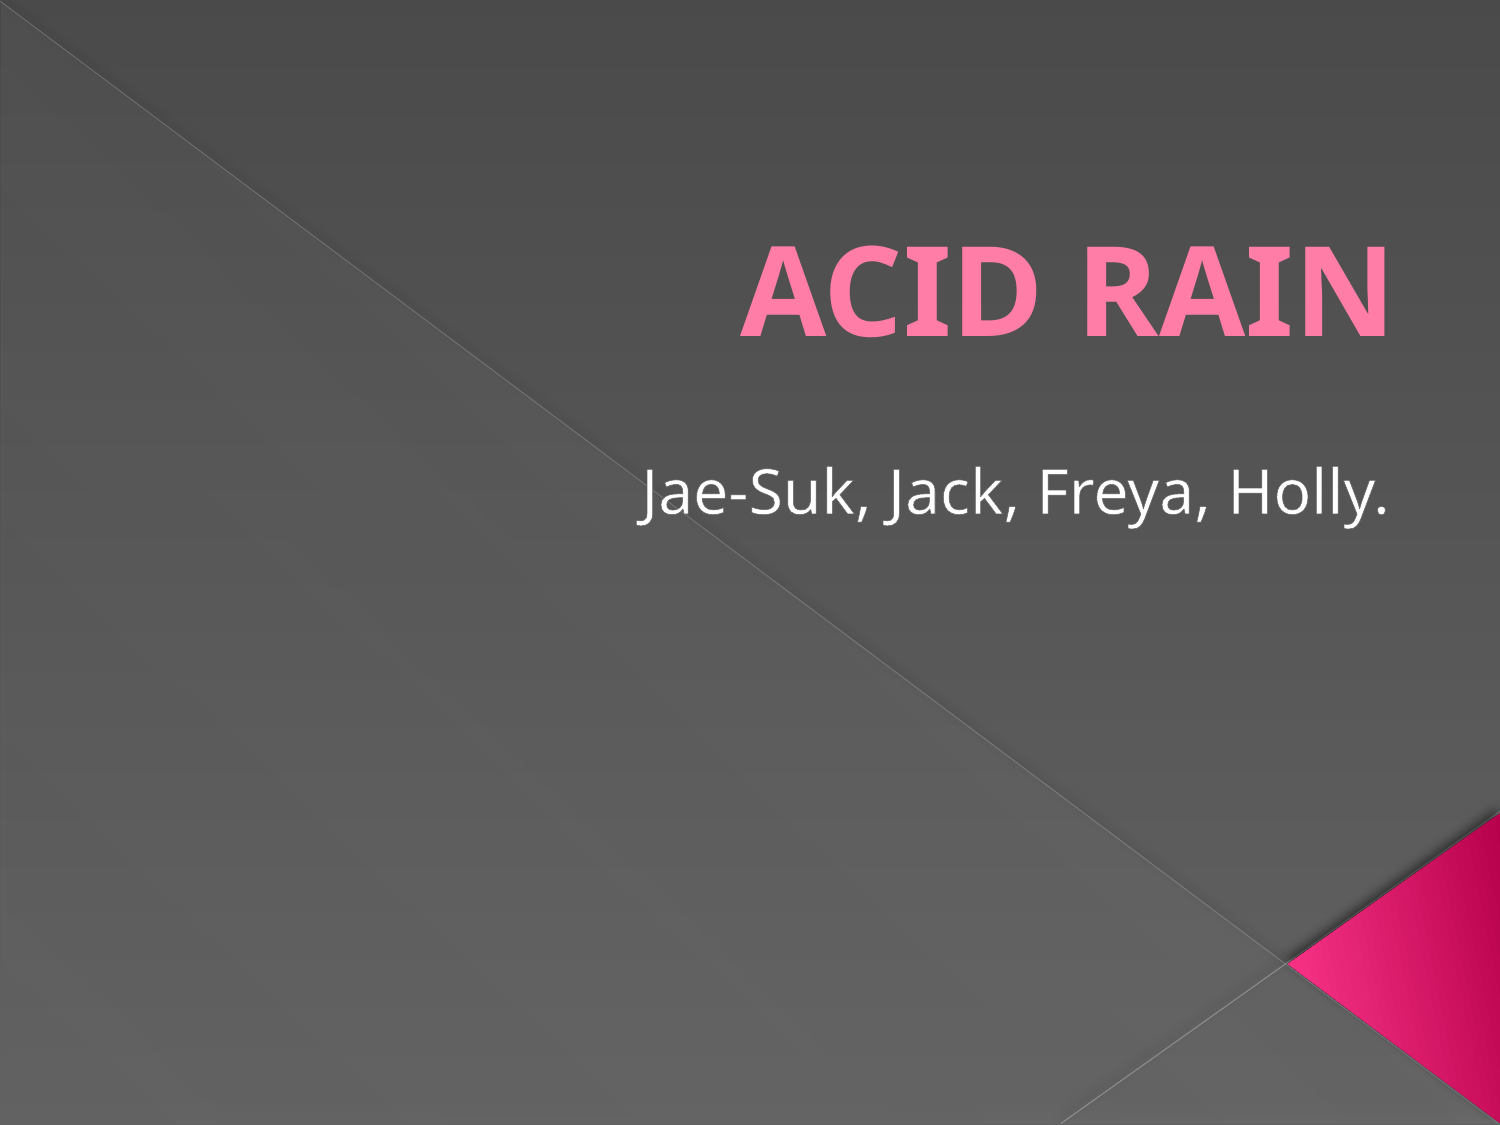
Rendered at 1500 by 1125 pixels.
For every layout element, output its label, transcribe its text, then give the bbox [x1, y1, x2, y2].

title ACID RAIN [88, 127, 1412, 369]
subtitle Jae-Suk, Jack, Freya, Holly. [88, 369, 1412, 657]
